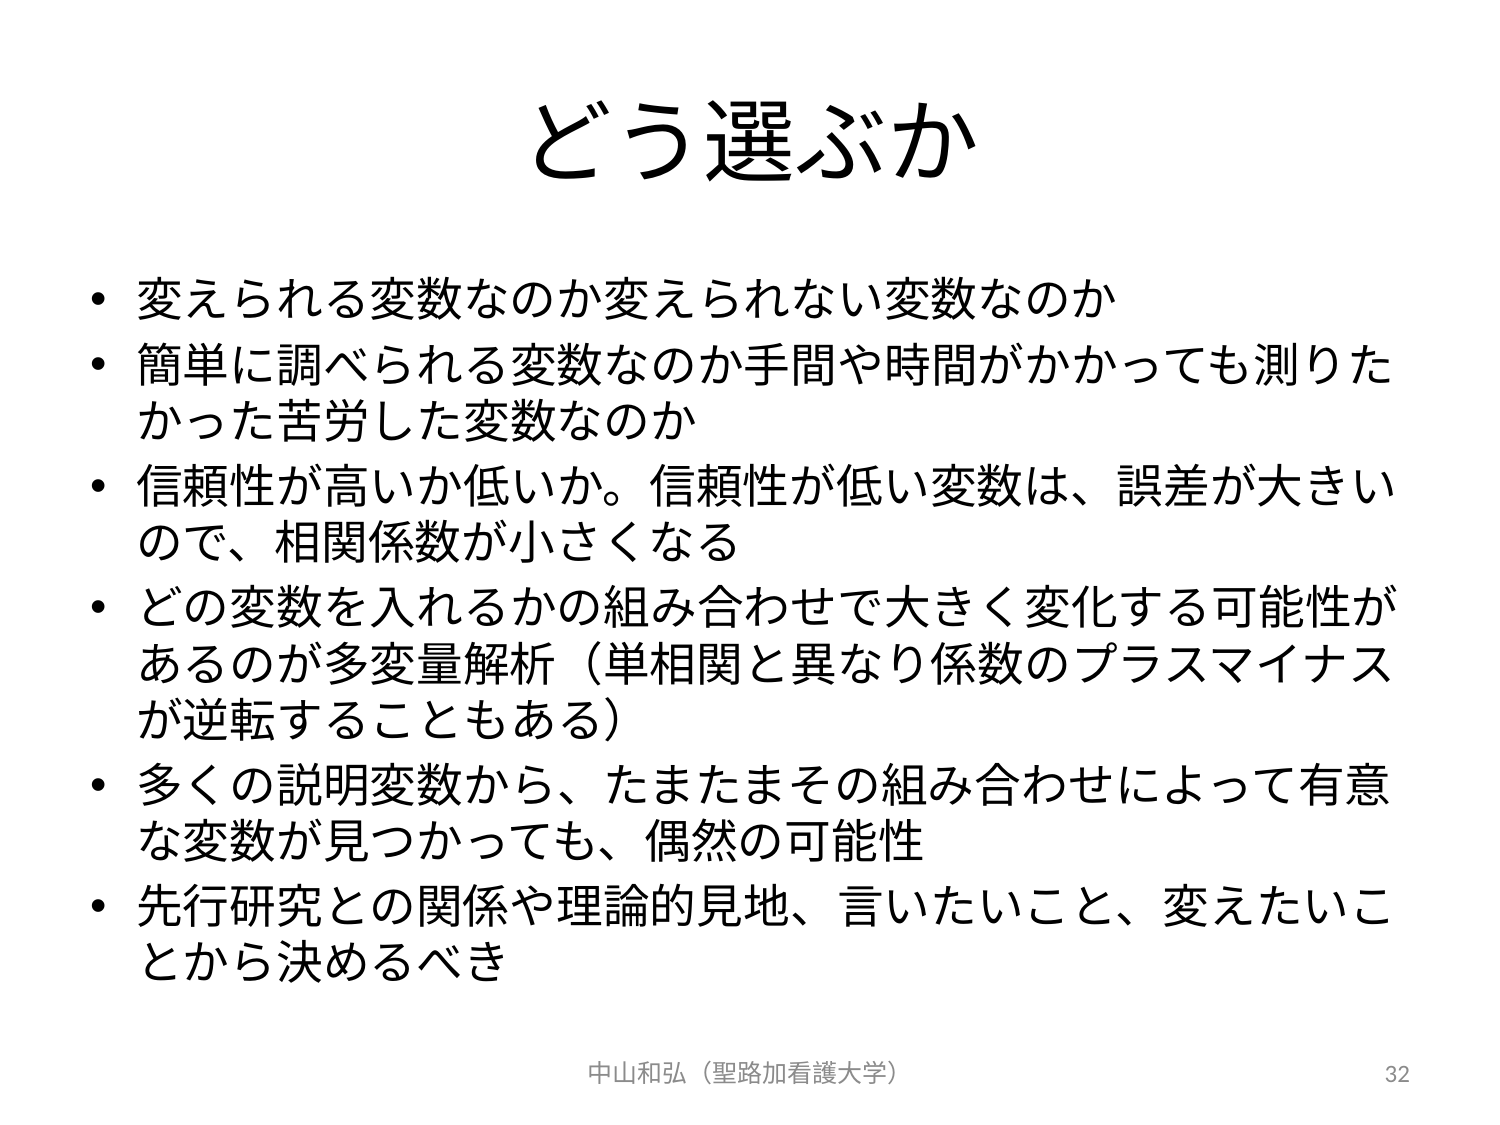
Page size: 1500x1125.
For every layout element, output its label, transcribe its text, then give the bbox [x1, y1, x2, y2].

slide_number 32 [1074, 1042, 1425, 1103]
list 変えられる変数なのか変えられない変数なのか 簡単に調べられる変数なのか手間や時間がかかっても測りたかった苦労した変数なのか 信頼性が高いか低いか。信頼性が低い変数は、誤差が大きいので、相関係数が小さくなる どの変数を入れるかの組み合わせで大きく変化する可能性があるのが多変量解析（単相関と異なり係数のプラスマイナスが逆転することもある） 多くの説明変数から、たまたまその組み合わせによって有意な変数が見つかっても、偶然の可能性 先行研究との関係や理論的見地、言いたいこと、変えたいことから決めるべき [75, 262, 1425, 1005]
footer 中山和弘（聖路加看護大学） [512, 1042, 988, 1103]
title どう選ぶか [75, 45, 1425, 233]
